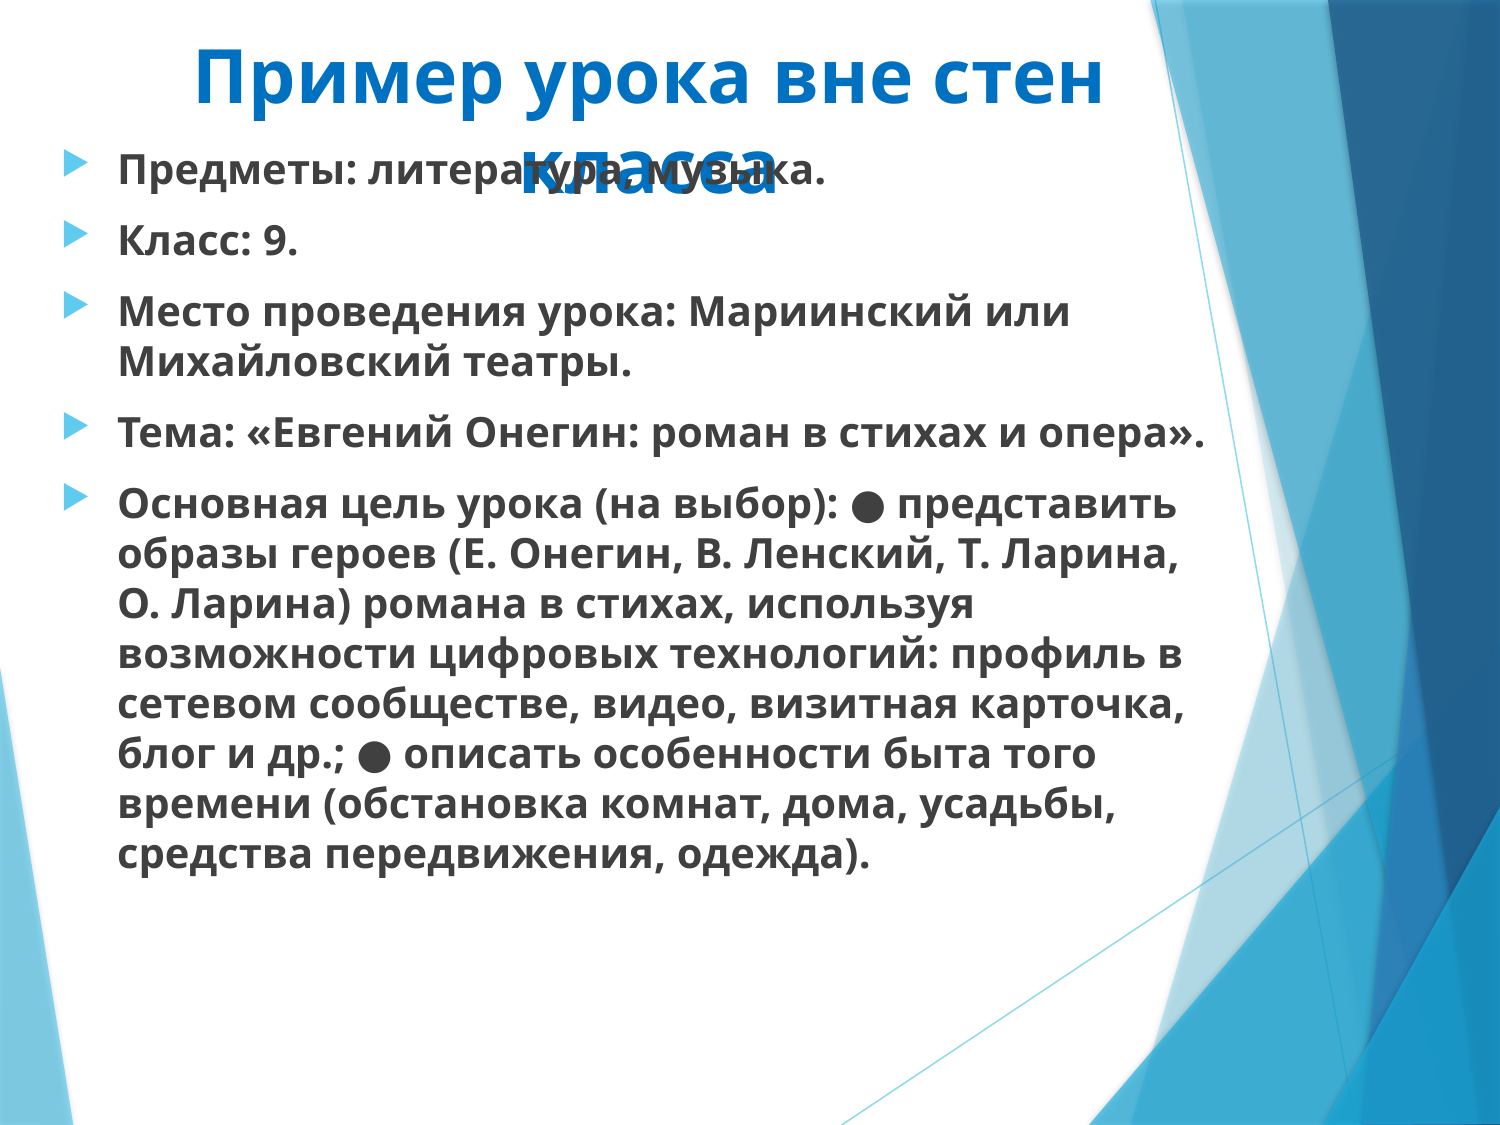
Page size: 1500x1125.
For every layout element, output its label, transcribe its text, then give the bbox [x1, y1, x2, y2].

title Пример урока вне стен класса [68, 20, 1232, 135]
list Предметы: литература, музыка. Класс: 9. Место проведения урока: Мариинский или Михайловский театры. Тема: «Евгений Онегин: роман в стихах и опера». Основная цель урока (на выбор): ● представить образы героев (Е. Онегин, В. Ленский, Т. Ларина, О. Ларина) романа в стихах, используя возможности цифровых технологий: профиль в сетевом сообществе, видео, визитная карточка, блог и др.; ● описать особенности быта того времени (обстановка комнат, дома, усадьбы, средства передвижения, одежда). [45, 135, 1246, 992]
